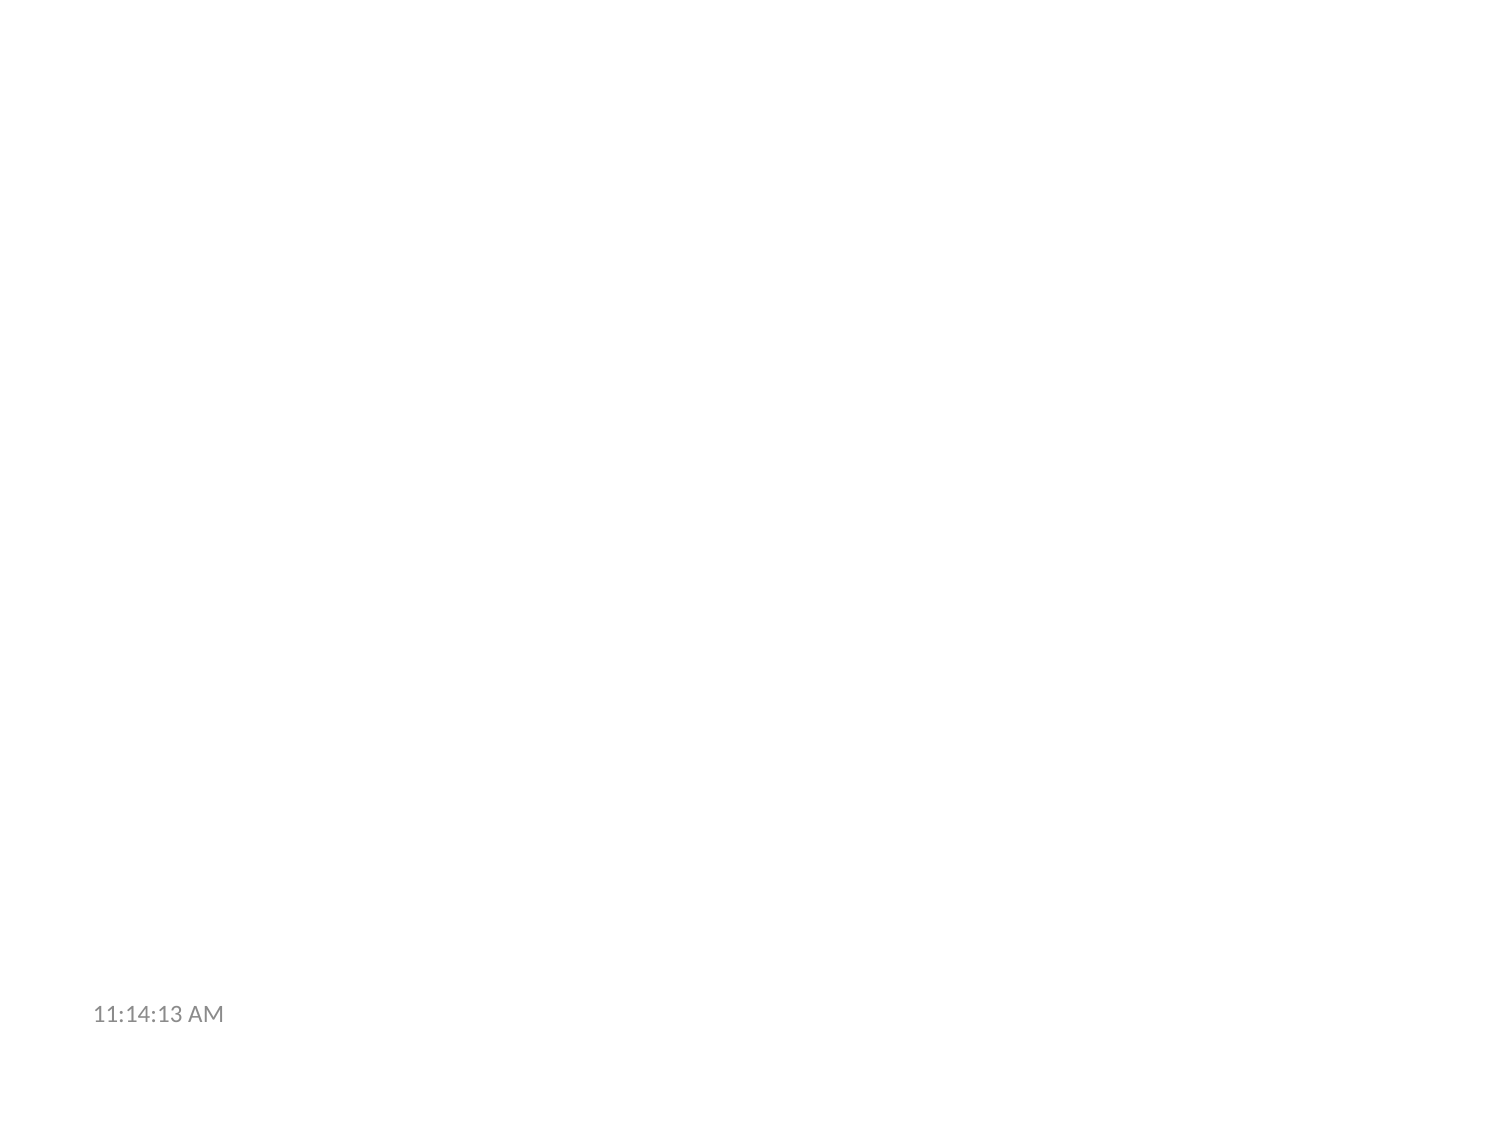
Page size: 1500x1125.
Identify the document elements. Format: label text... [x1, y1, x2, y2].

text_box 3:35:09 PM [77, 982, 428, 1043]
